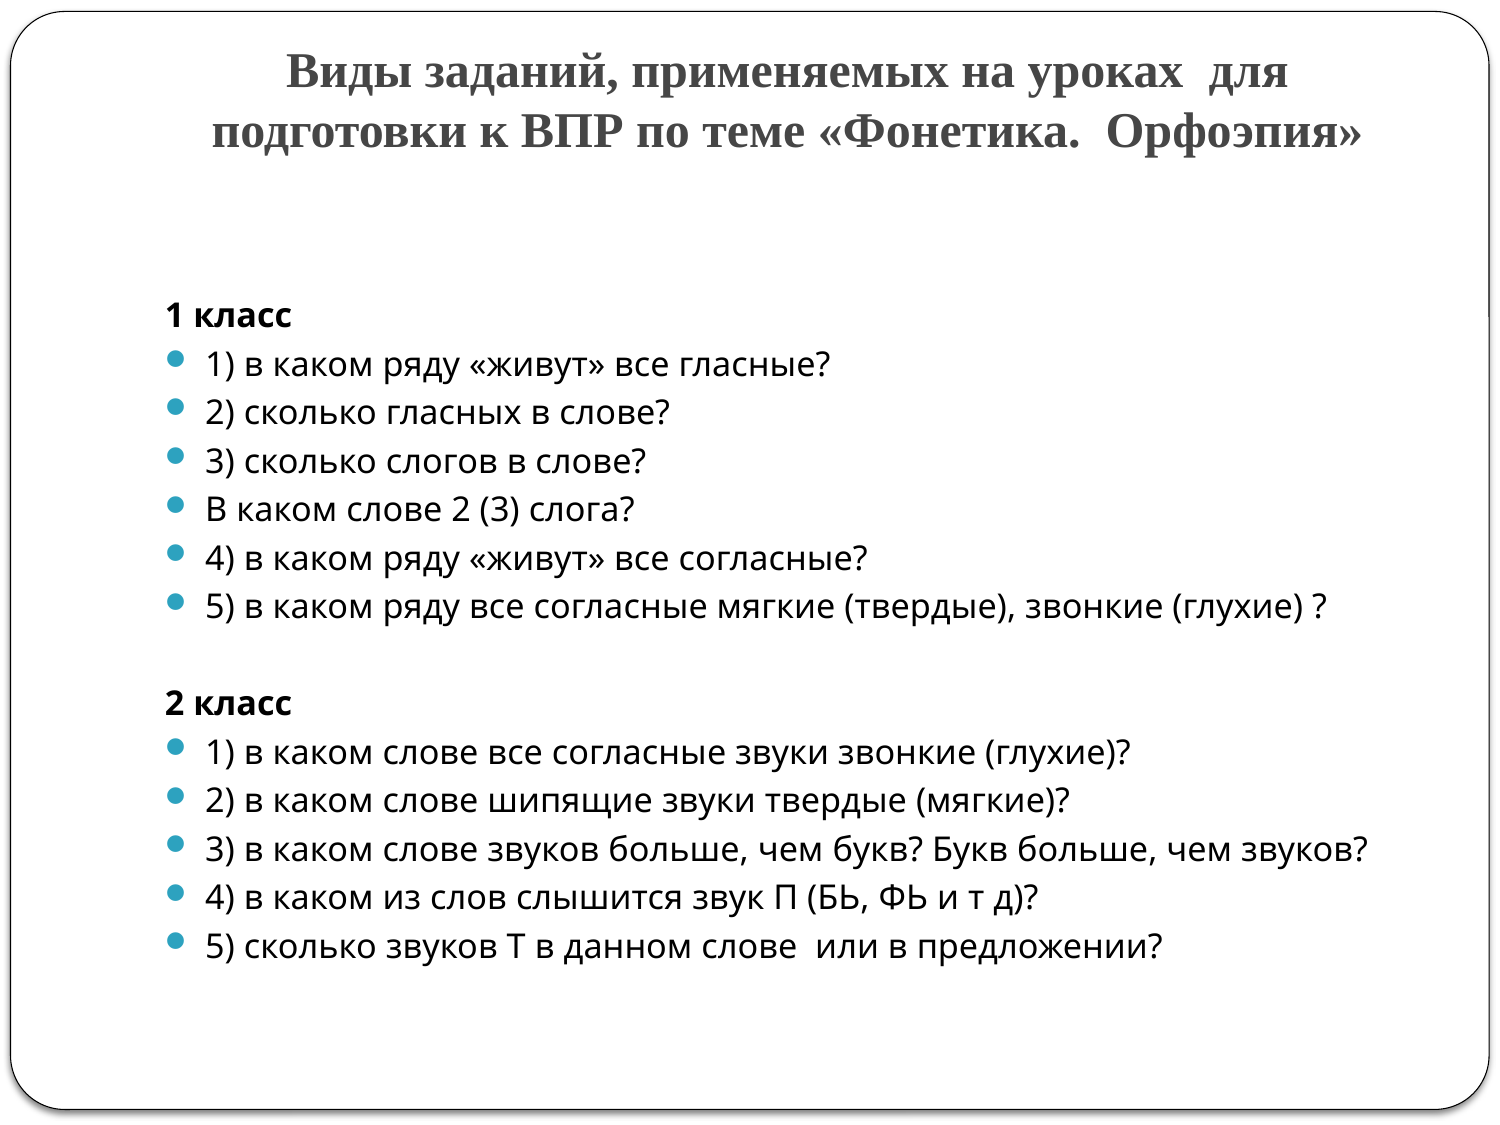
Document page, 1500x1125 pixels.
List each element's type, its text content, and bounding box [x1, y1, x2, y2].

list 1 класс 1) в каком ряду «живут» все гласные? 2) сколько гласных в слове? 3) сколько слогов в слове? В каком слове 2 (3) слога? 4) в каком ряду «живут» все согласные? 5) в каком ряду все согласные мягкие (твердые), звонкие (глухие) ? 2 класс 1) в каком слове все согласные звуки звонкие (глухие)? 2) в каком слове шипящие звуки твердые (мягкие)? 3) в каком слове звуков больше, чем букв? Букв больше, чем звуков? 4) в каком из слов слышится звук П (БЬ, ФЬ и т д)? 5) сколько звуков Т в данном слове или в предложении? [150, 237, 1425, 988]
title Виды заданий, применяемых на уроках для подготовки к ВПР по теме «Фонетика. Орфоэпия» [150, 45, 1425, 233]
